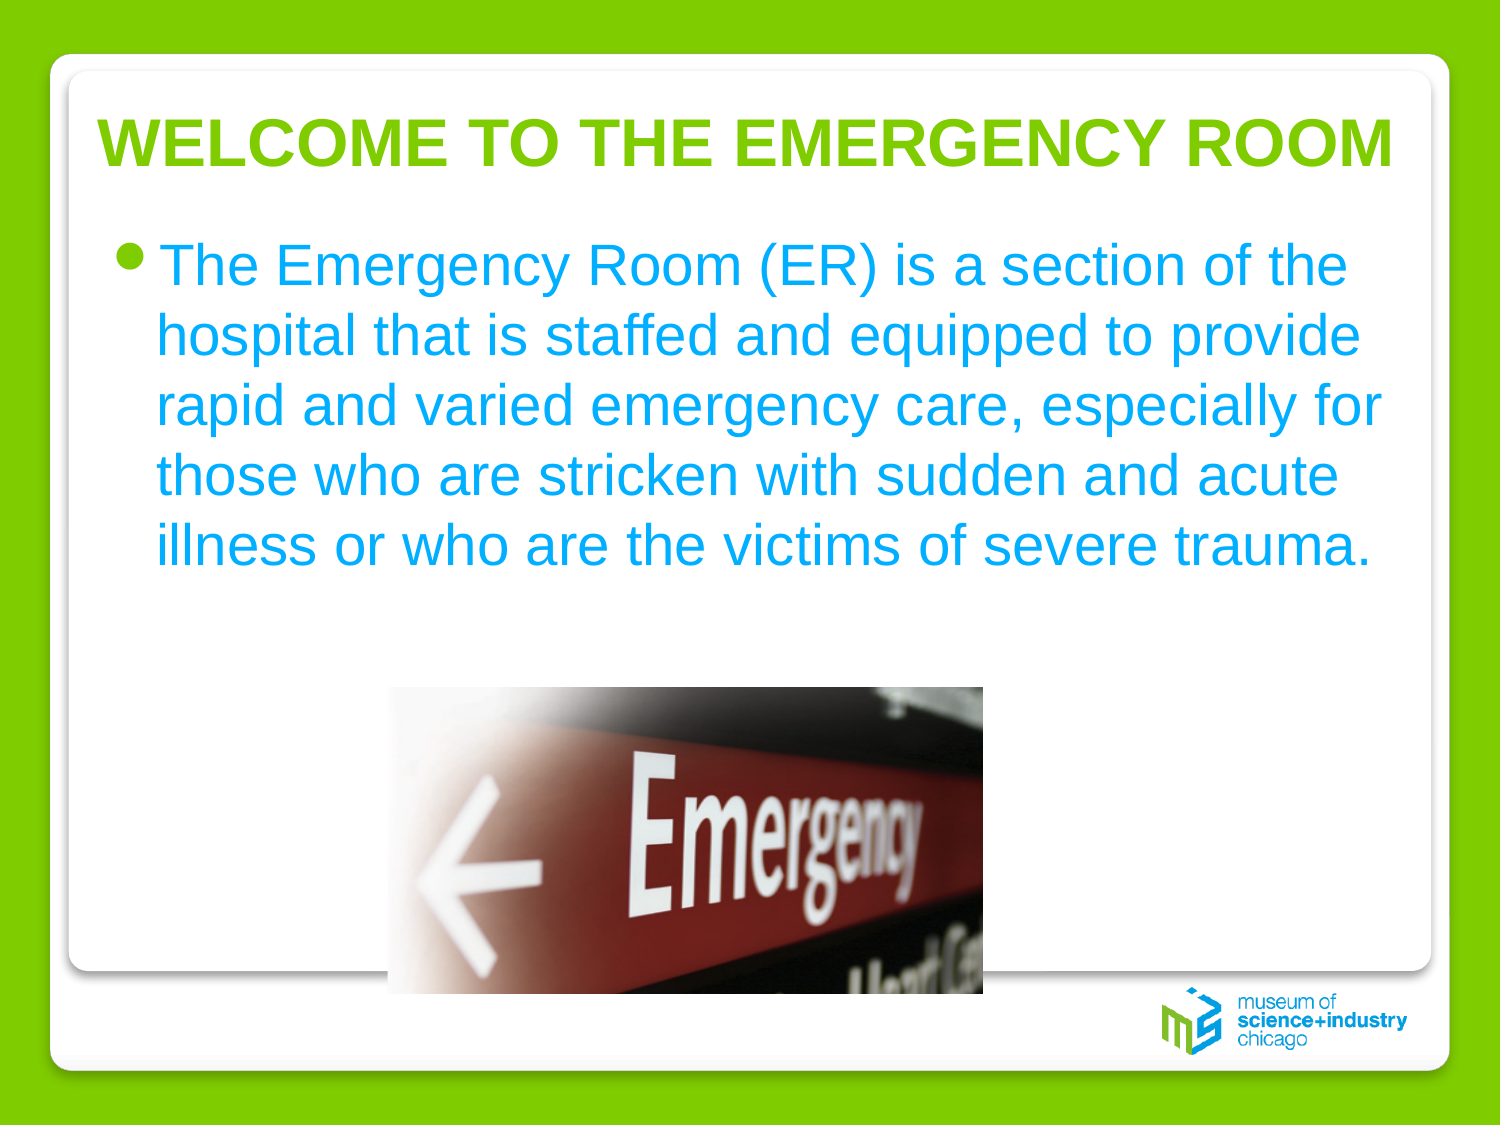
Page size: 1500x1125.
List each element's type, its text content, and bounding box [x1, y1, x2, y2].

picture [387, 687, 984, 994]
picture [1162, 988, 1407, 1055]
list The Emergency Room (ER) is a section of the hospital that is staffed and equipped to provide rapid and varied emergency care, especially for those who are stricken with sudden and acute illness or who are the victims of severe trauma. [82, 212, 1426, 988]
title WELCOME TO THE EMERGENCY ROOM [82, 87, 1426, 188]
